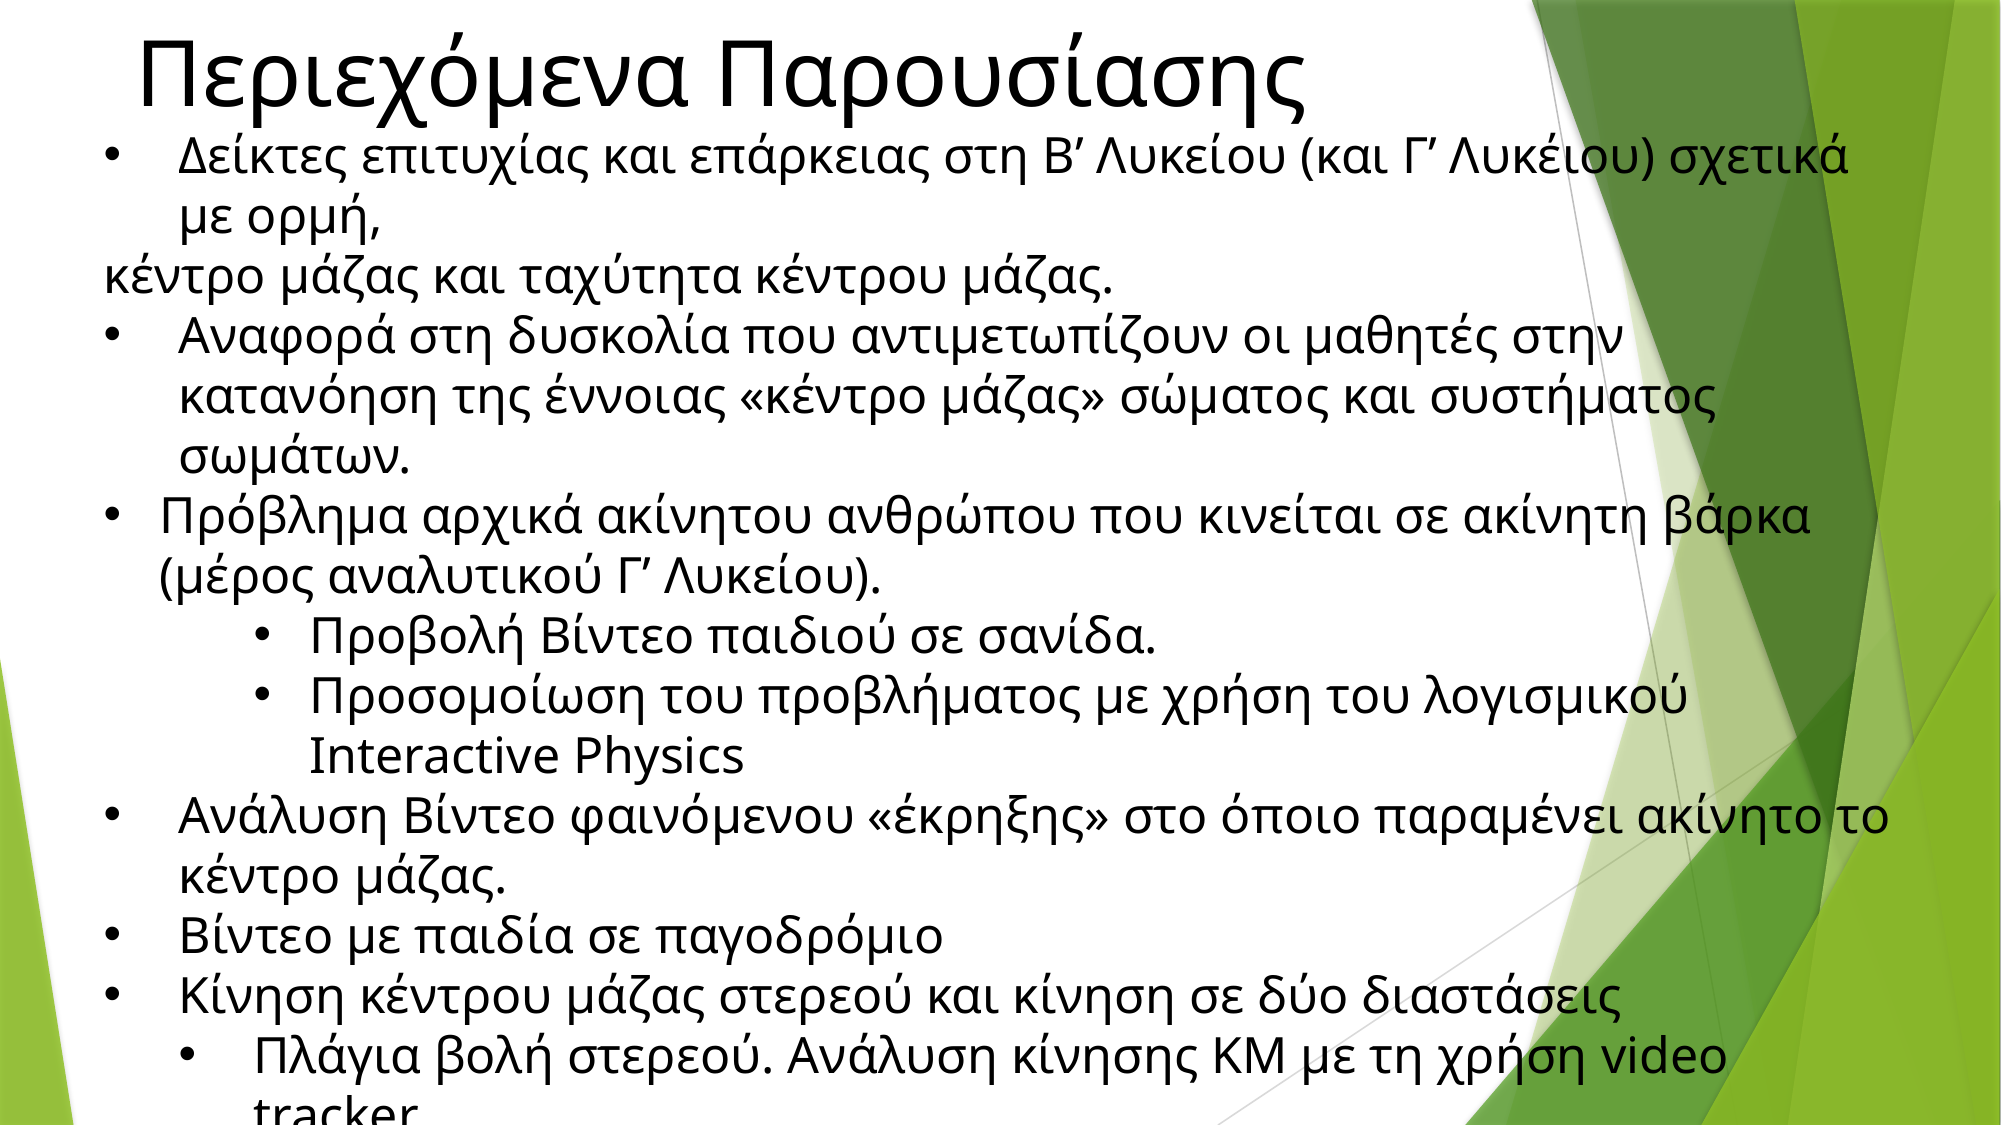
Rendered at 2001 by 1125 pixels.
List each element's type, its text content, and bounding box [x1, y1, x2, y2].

text_box Περιεχόμενα Παρουσίασης [120, 6, 1427, 115]
text_box Δείκτες επιτυχίας και επάρκειας στη Β’ Λυκείου (και Γ’ Λυκέιου) σχετικά με ορμή, κέντρο μάζας και ταχύτητα κέντρου μάζας. Αναφορά στη δυσκολία που αντιμετωπίζουν οι μαθητές στην κατανόηση της έννοιας «κέντρο μάζας» σώματος και συστήματος σωμάτων. Πρόβλημα αρχικά ακίνητου ανθρώπου που κινείται σε ακίνητη βάρκα (μέρος αναλυτικού Γ’ Λυκείου). Προβολή Βίντεο παιδιού σε σανίδα. Προσομοίωση του προβλήματος με χρήση του λογισμικού Interactive Physics Ανάλυση Βίντεο φαινόμενου «έκρηξης» στο όποιο παραμένει ακίνητο το κέντρο μάζας. Βίντεο με παιδία σε παγοδρόμιο Κίνηση κέντρου μάζας στερεού και κίνηση σε δύο διαστάσεις Πλάγια βολή στερεού. Ανάλυση κίνησης ΚΜ με τη χρήση video tracker. Αρχή ανεξαρτησίας κινήσεων [88, 115, 1908, 1125]
